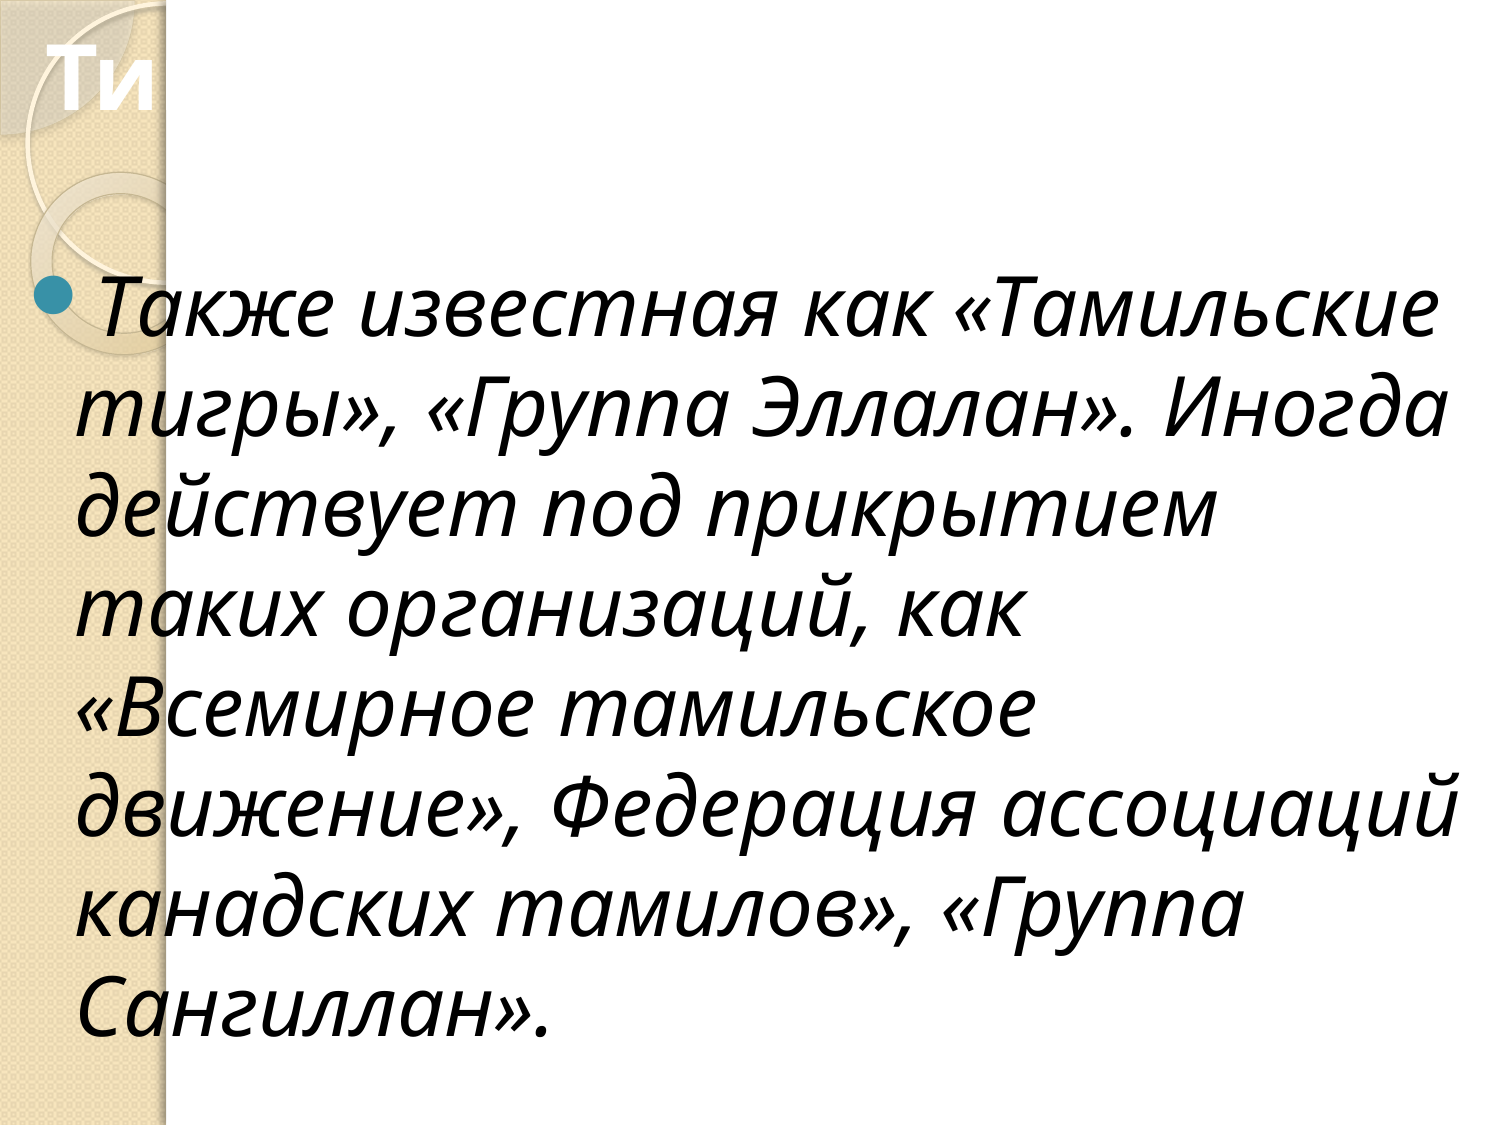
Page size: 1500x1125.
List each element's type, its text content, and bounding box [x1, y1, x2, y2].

list Также известная как «Тамильские тигры», «Группа Эллалан». Иногда действует под прикрытием таких организаций, как «Всемирное тамильское движение», Федерация ассоциаций канадских тамилов», «Группа Сангиллан». [0, 246, 1500, 1125]
title Тигры освобождения Тамиль Элама [0, 0, 1500, 246]
